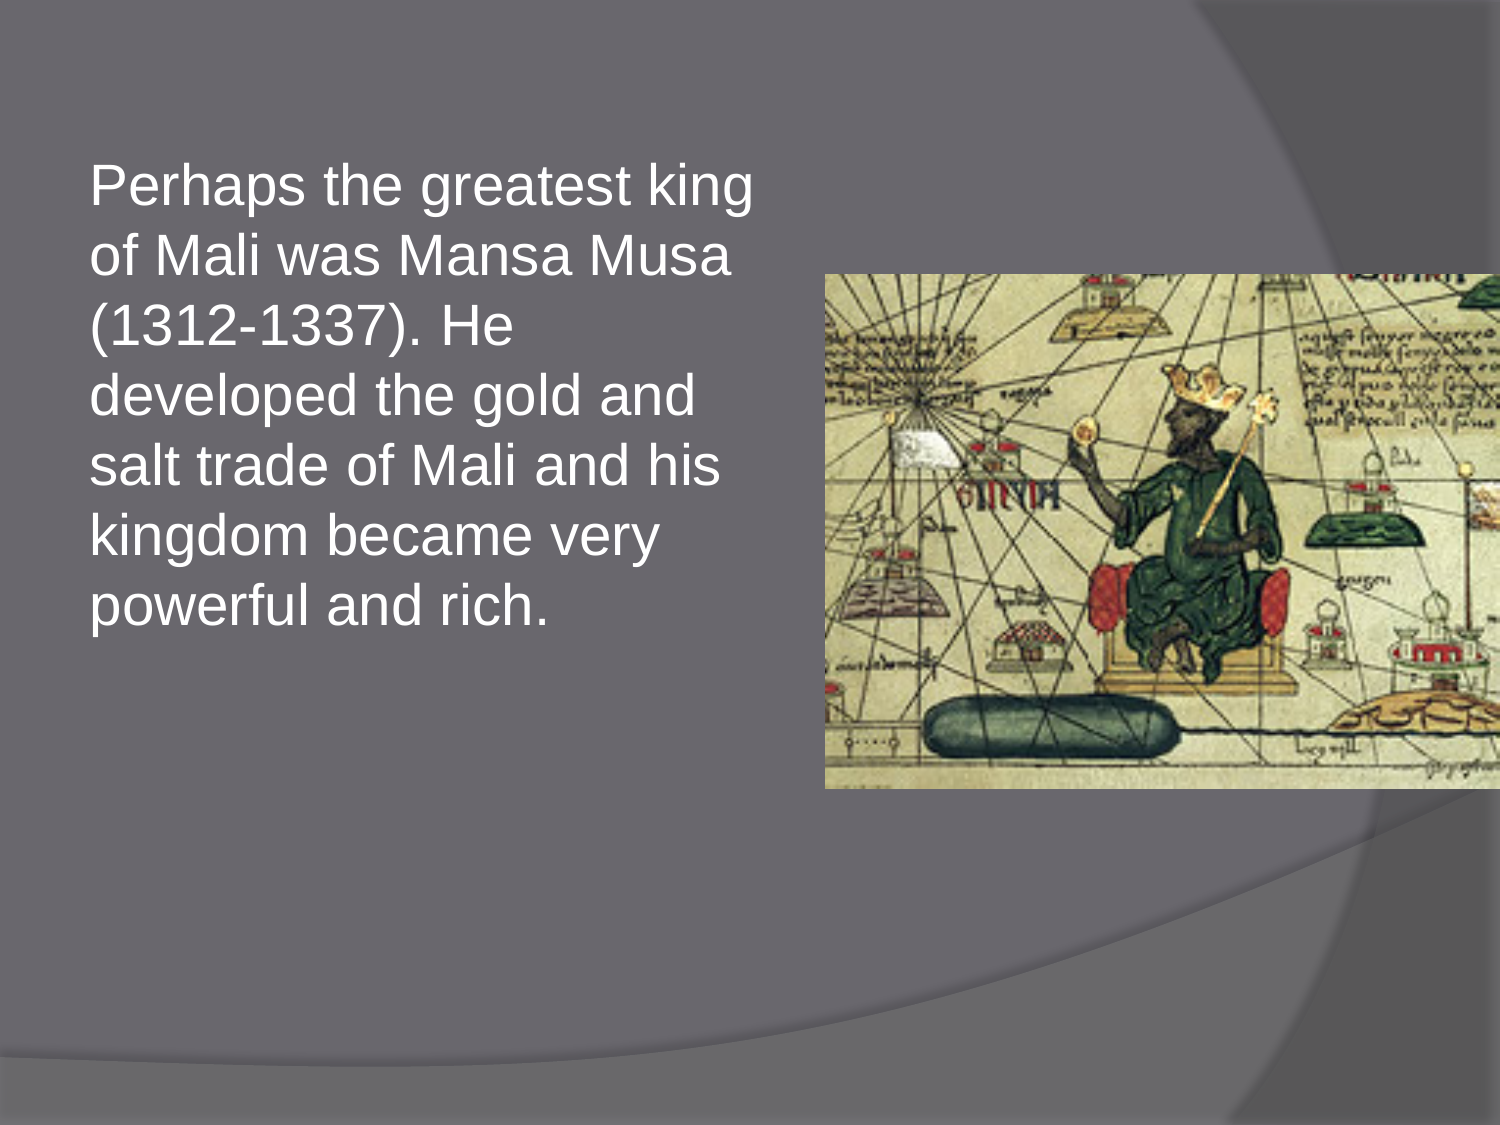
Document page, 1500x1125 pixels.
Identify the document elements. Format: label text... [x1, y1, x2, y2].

picture [824, 274, 1500, 789]
text_box Perhaps the greatest king of Mali was Mansa Musa (1312-1337). He developed the gold and salt trade of Mali and his kingdom became very powerful and rich. [75, 140, 775, 645]
